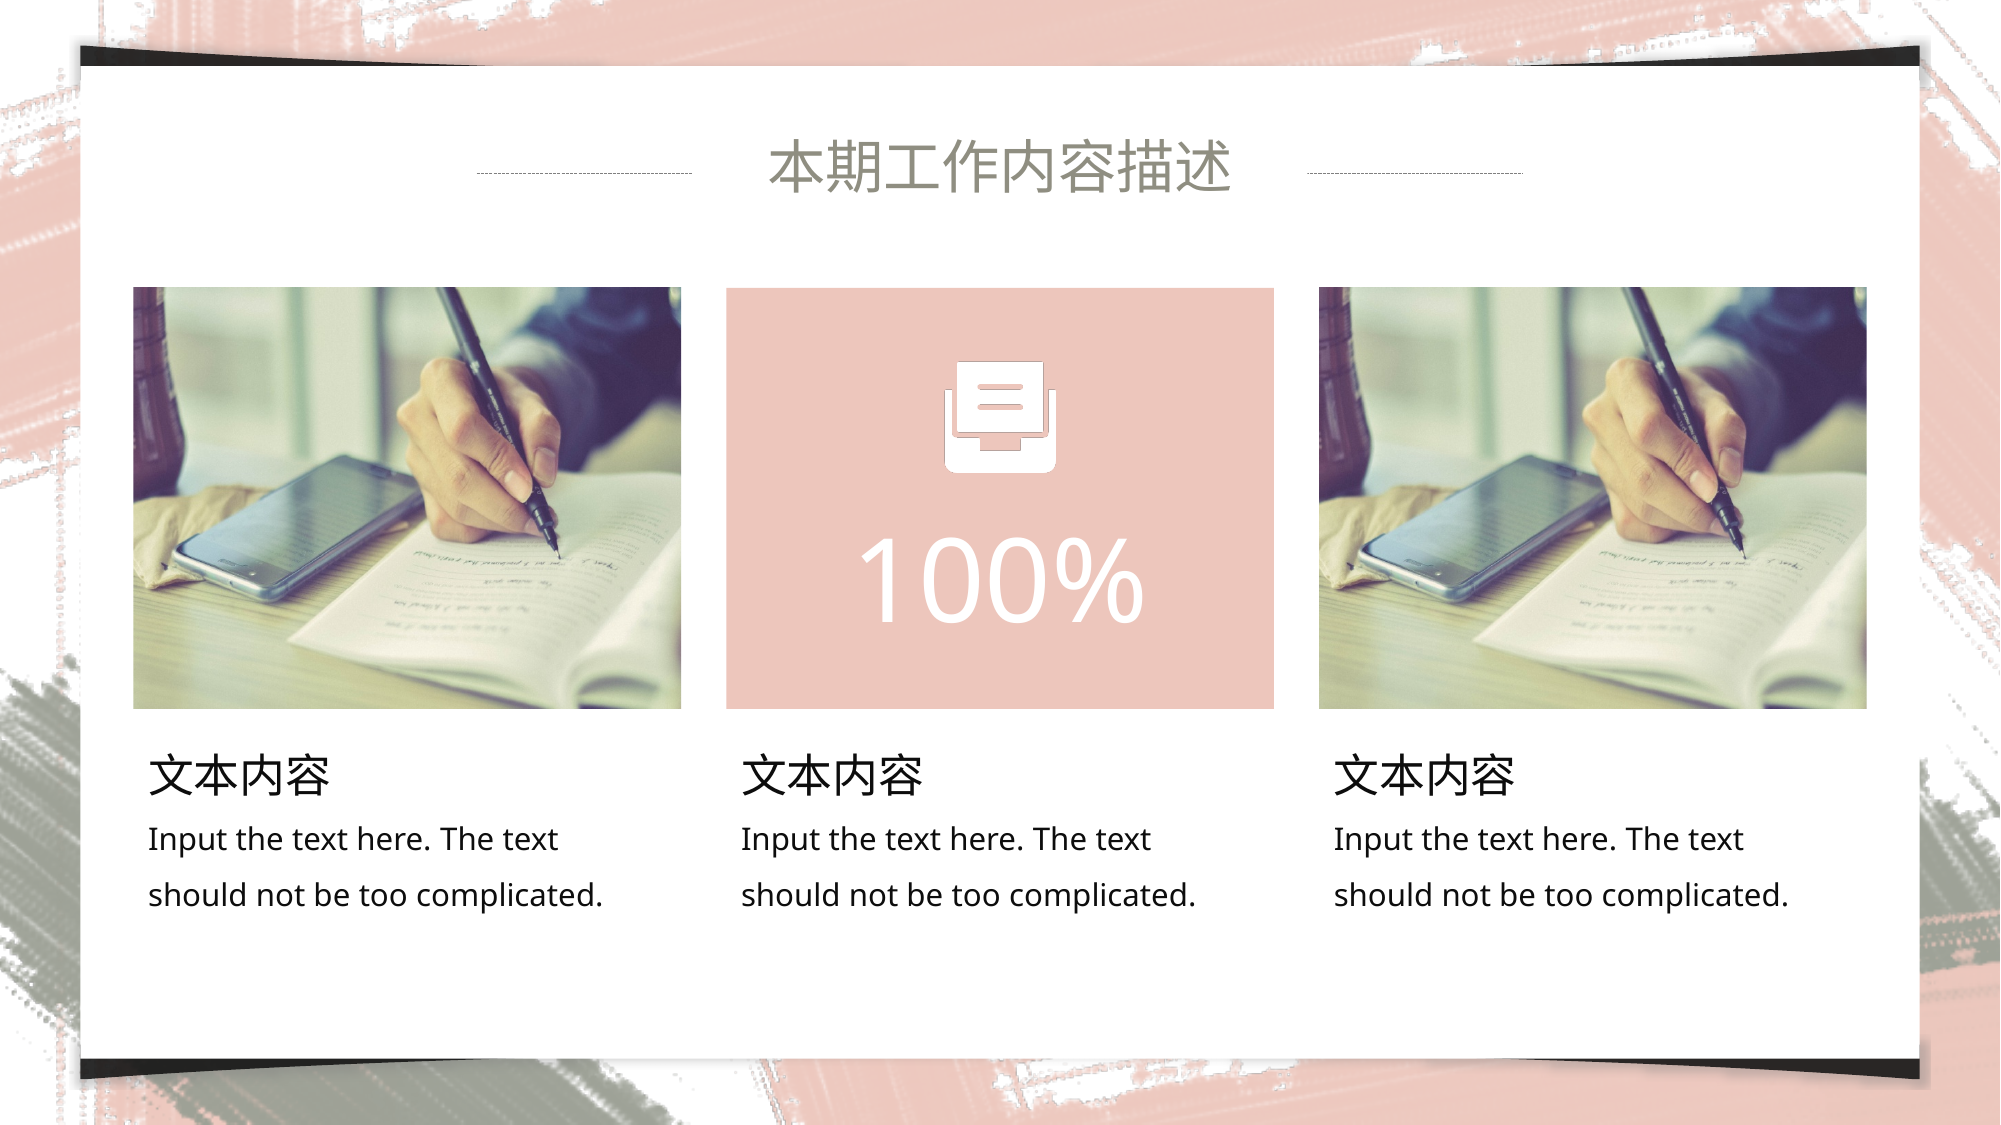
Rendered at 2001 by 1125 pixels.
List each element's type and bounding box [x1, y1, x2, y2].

picture [0, 0, 2000, 1125]
text_box [80, 45, 1920, 1080]
